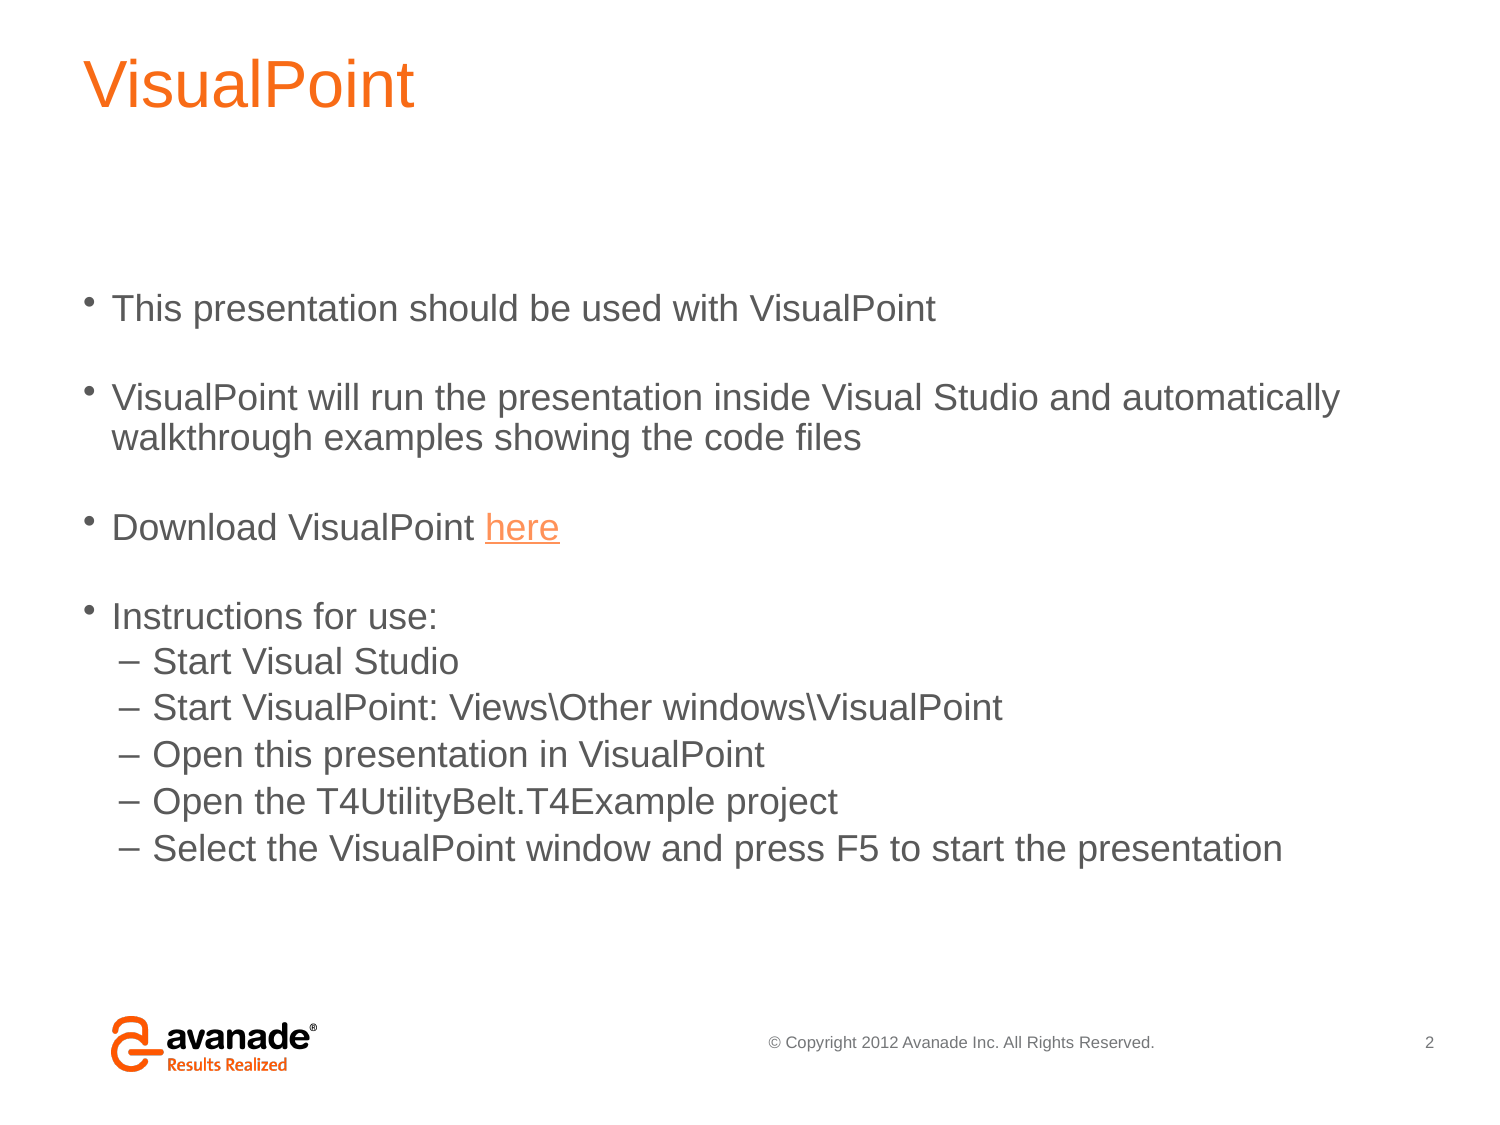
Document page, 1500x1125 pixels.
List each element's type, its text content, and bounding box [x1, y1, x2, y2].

slide_number 2 [1424, 1033, 1500, 1058]
picture [111, 1016, 317, 1072]
title VisualPoint [82, 49, 1419, 200]
list This presentation should be used with VisualPoint VisualPoint will run the presentation inside Visual Studio and automatically walkthrough examples showing the code files Download VisualPoint here Instructions for use: Start Visual Studio Start VisualPoint: Views\Other windows\VisualPoint Open this presentation in VisualPoint Open the T4UtilityBelt.T4Example project Select the VisualPoint window and press F5 to start the presentation [82, 239, 1419, 966]
